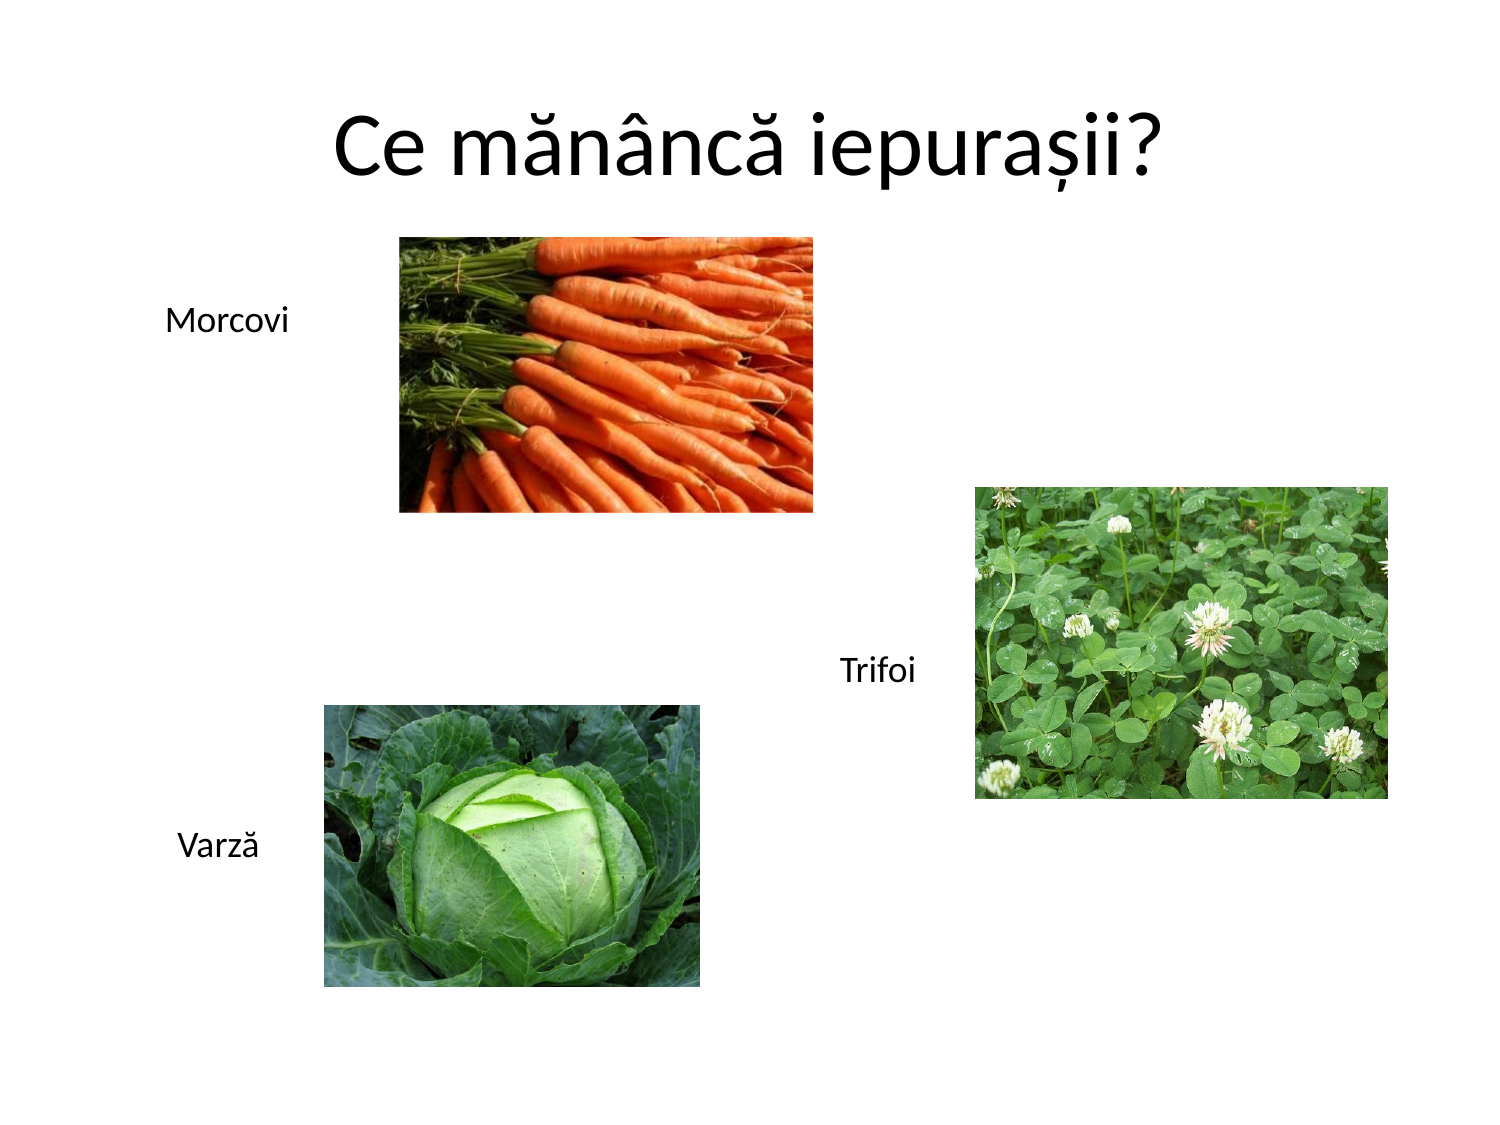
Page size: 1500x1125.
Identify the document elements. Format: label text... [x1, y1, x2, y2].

picture [399, 237, 813, 513]
picture [974, 487, 1388, 799]
text_box Morcovi [150, 287, 350, 348]
picture [324, 705, 701, 987]
title Ce mănâncă iepurașii? [75, 45, 1425, 233]
text_box Trifoi [825, 637, 938, 698]
text_box Varză [162, 812, 288, 873]
